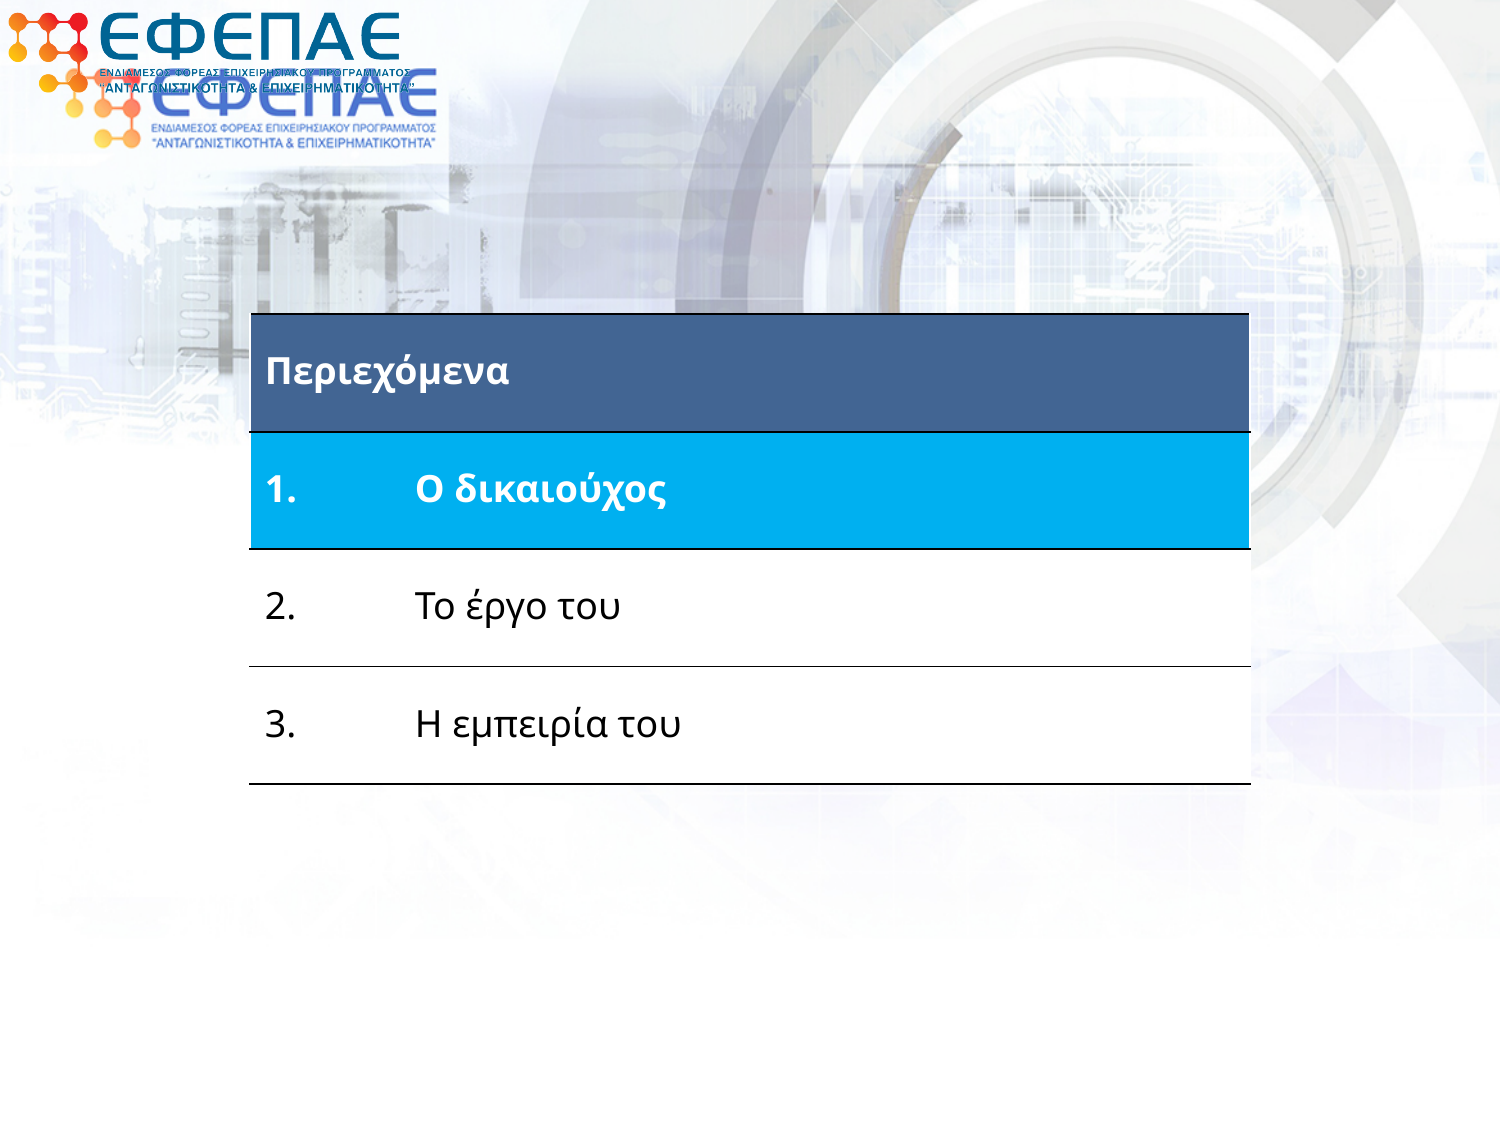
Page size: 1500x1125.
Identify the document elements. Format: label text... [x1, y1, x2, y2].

table_cell 1. Ο δικαιούχος [251, 433, 1249, 548]
picture [0, 0, 423, 106]
table_header Περιεχόμενα [251, 315, 1249, 431]
table_cell 3. Η εμπειρία του [251, 667, 1249, 783]
table_cell 2. Το έργο του [251, 550, 1249, 666]
table_header 1. Ο δικαιούχος [0, 0, 1500, 1125]
